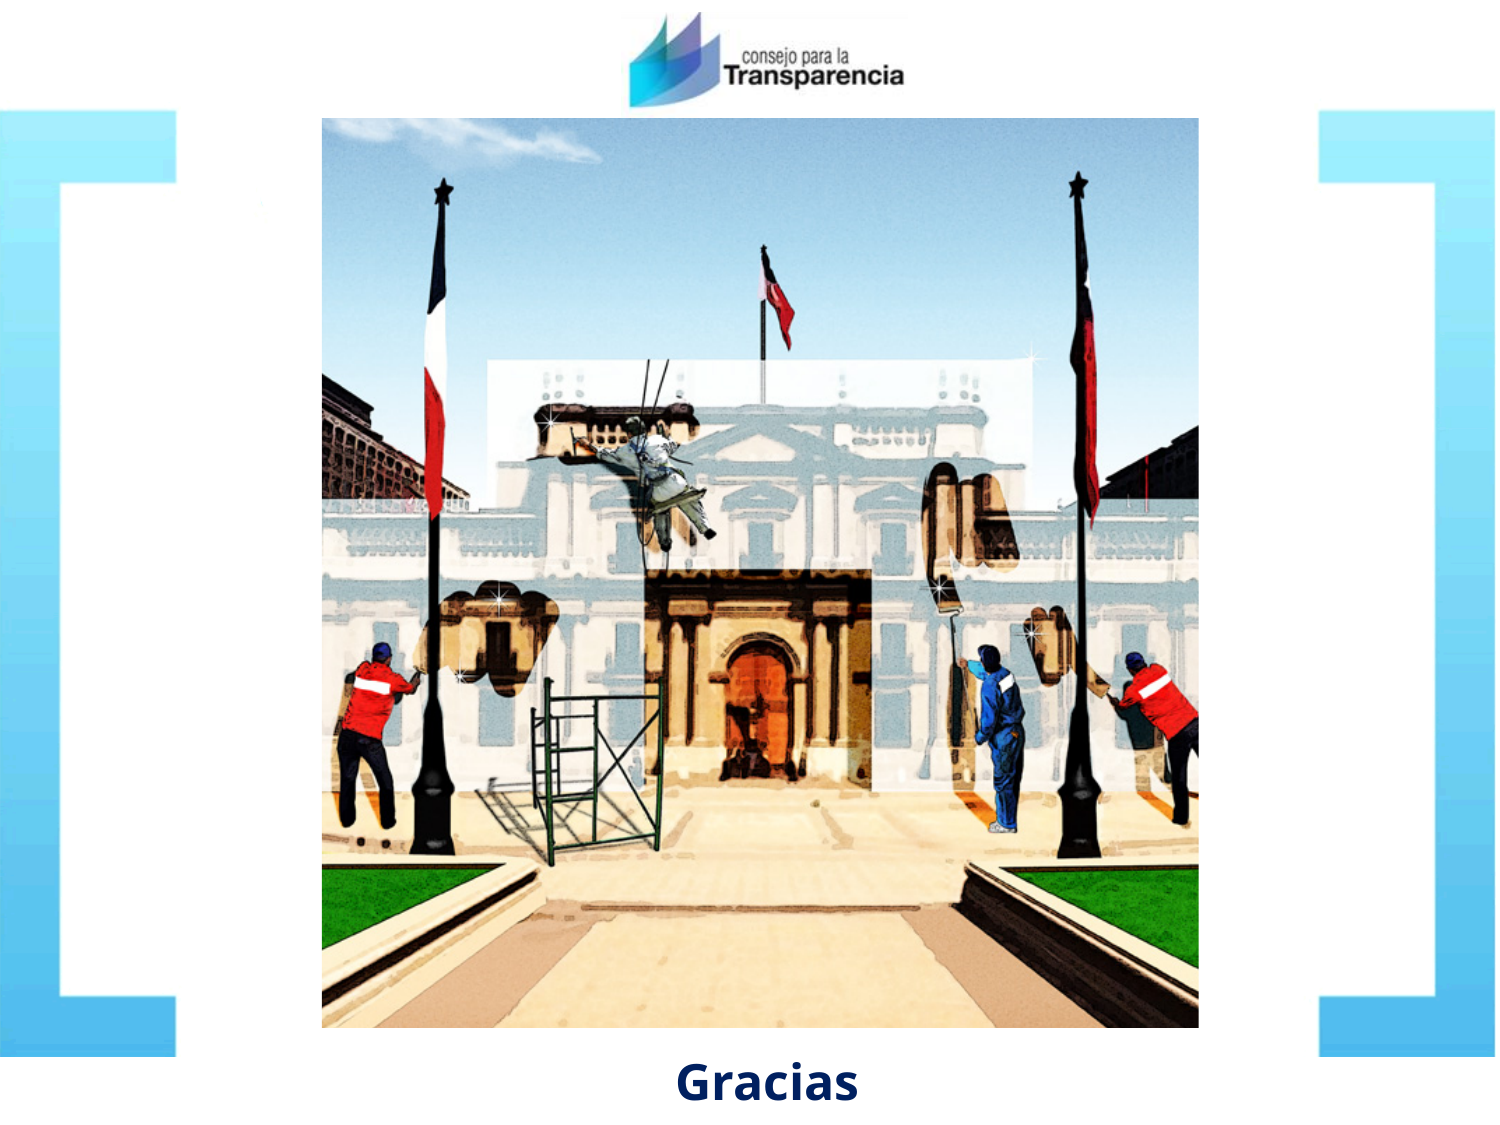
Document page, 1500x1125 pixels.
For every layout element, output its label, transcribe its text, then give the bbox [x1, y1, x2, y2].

picture [0, 11, 1498, 1057]
text_box Gracias [539, 1065, 997, 1118]
